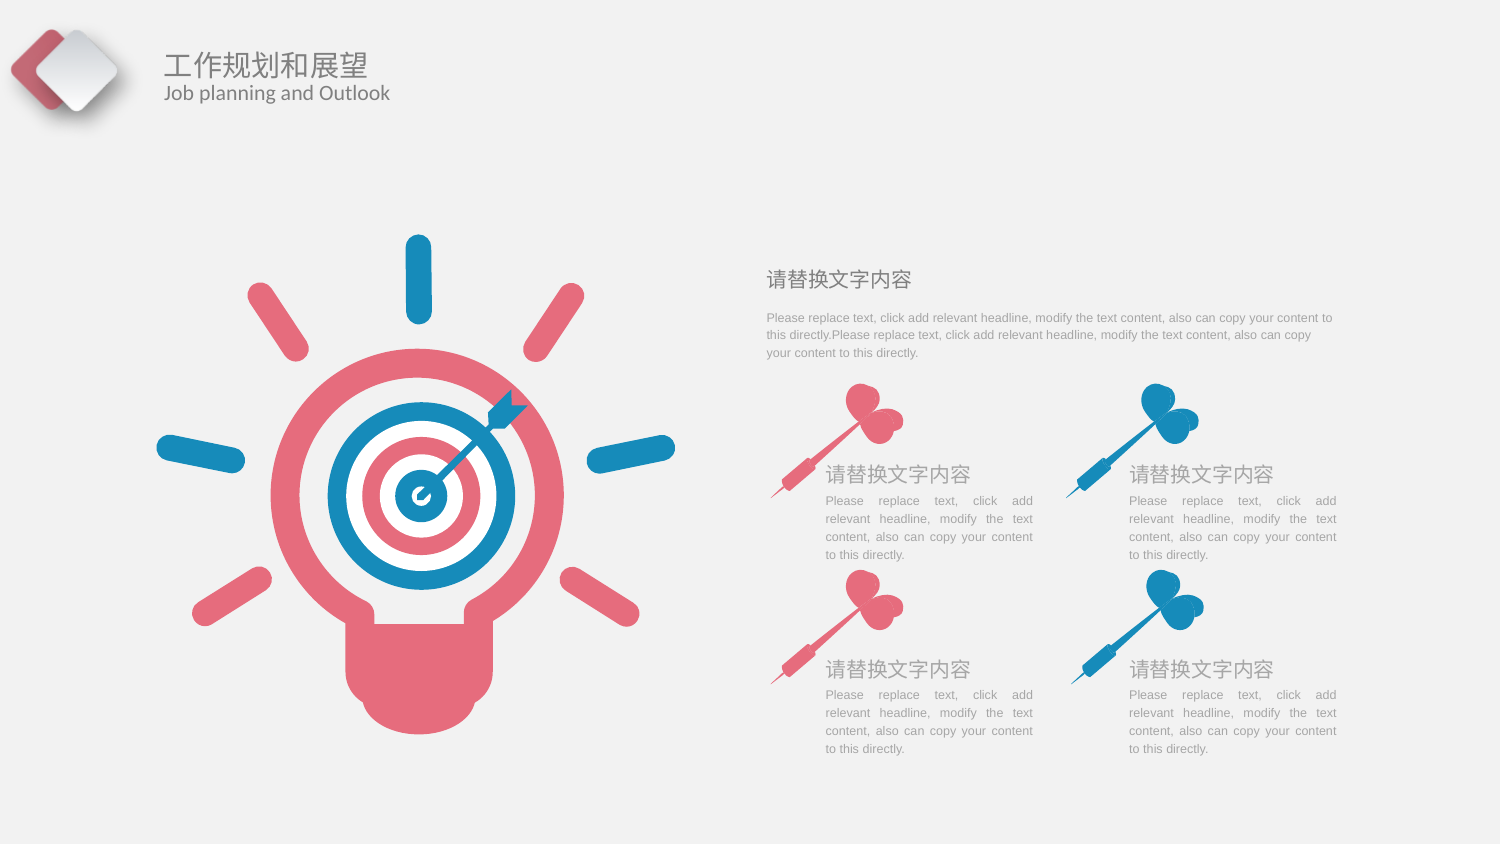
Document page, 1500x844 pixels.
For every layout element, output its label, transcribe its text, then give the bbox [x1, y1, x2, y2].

text_box Please replace text, click add relevant headline, modify the text content, also can copy your content to this directly. [825, 489, 1033, 562]
picture [26, 20, 127, 121]
text_box 请替换文字内容 [1209, 651, 1296, 682]
text_box 请替换文字内容 [910, 457, 992, 488]
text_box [1065, 382, 1200, 499]
text_box [569, 566, 640, 627]
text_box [1070, 568, 1205, 685]
text_box [247, 282, 309, 347]
text_box [405, 234, 432, 325]
text_box Please replace text, click add relevant headline, modify the text content, also can copy your content to this directly. [825, 683, 1033, 756]
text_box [770, 382, 905, 499]
text_box 请替换文字内容 [1205, 457, 1296, 488]
text_box Please replace text, click add relevant headline, modify the text content, also can copy your content to this directly. [1129, 489, 1337, 562]
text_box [770, 568, 905, 685]
text_box [156, 434, 245, 474]
text_box [192, 566, 265, 627]
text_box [270, 348, 565, 735]
text_box 请替换文字内容 Please replace text, click add relevant headline, modify the text content, also can copy your content to this directly.Please replace text, click add relevant headline, modify the text content, also can copy your content to this directly. [766, 261, 1337, 361]
text_box [586, 435, 675, 474]
text_box 请替换文字内容 [910, 651, 992, 682]
text_box [523, 283, 585, 347]
text_box Please replace text, click add relevant headline, modify the text content, also can copy your content to this directly. [1129, 683, 1337, 756]
